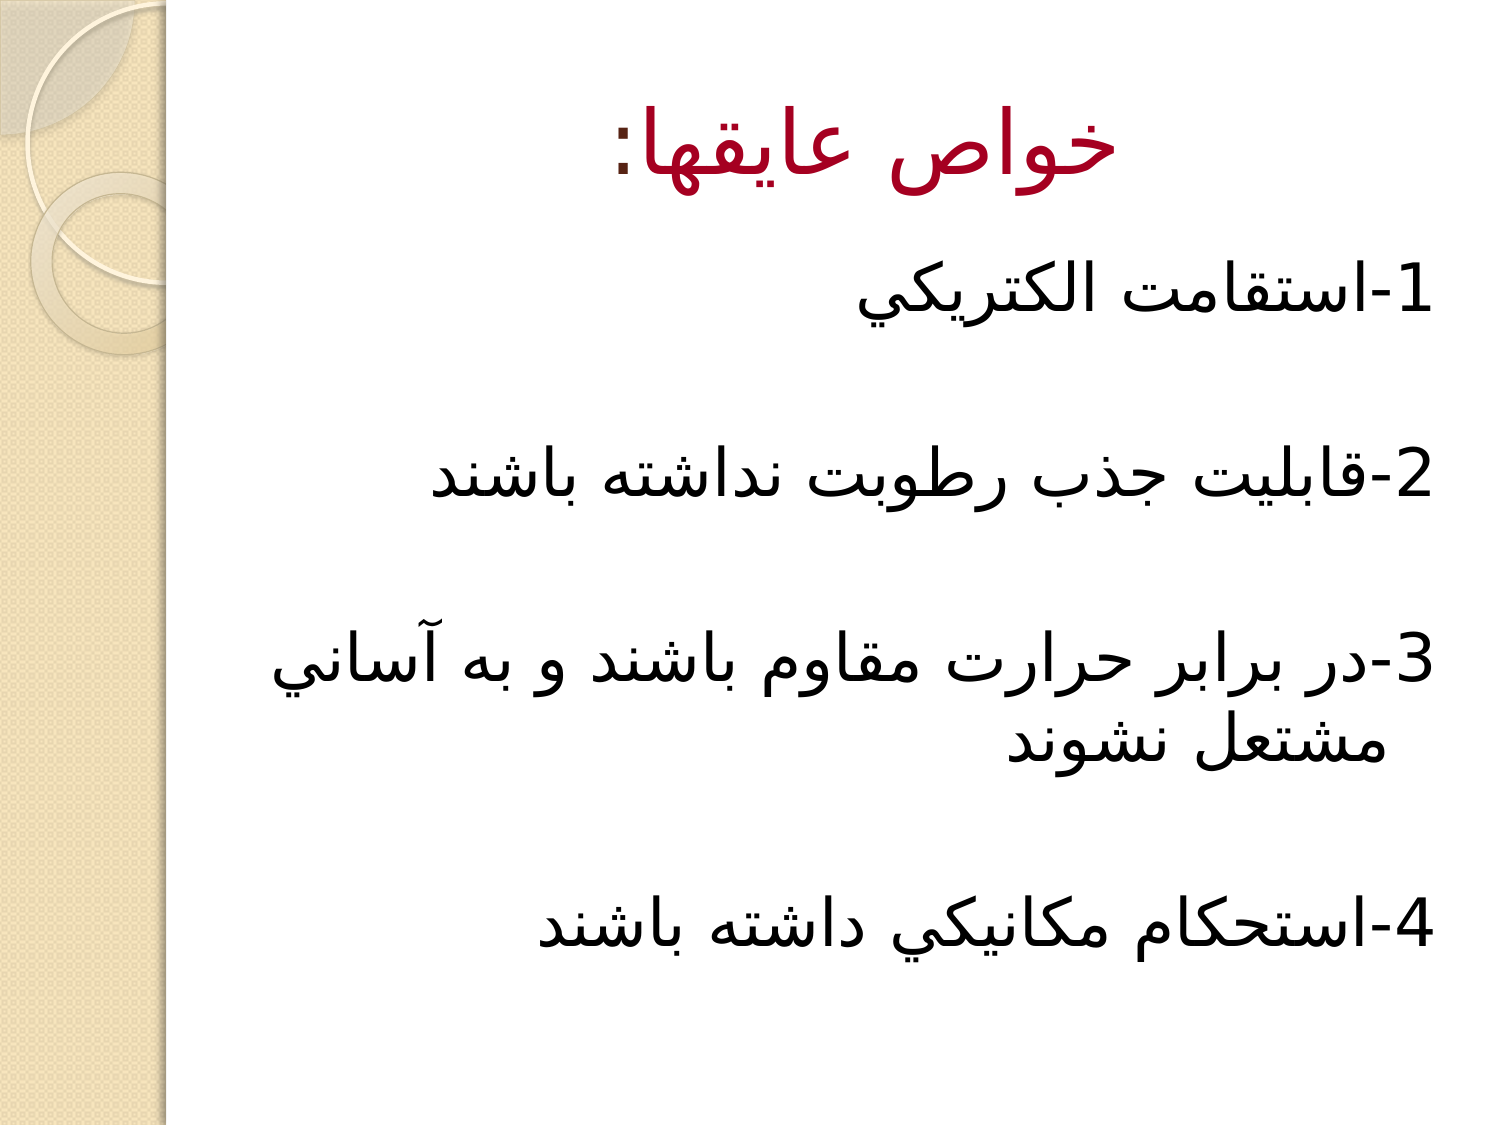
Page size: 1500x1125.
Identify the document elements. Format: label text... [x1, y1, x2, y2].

title خواص عايقها: [235, 45, 1466, 233]
list 1-استقامت الكتريكي 2-قابليت جذب رطوبت نداشته باشند 3-در برابر حرارت مقاوم باشند و به آساني مشتعل نشوند 4-استحكام مكانيكي داشته باشند [235, 237, 1466, 1025]
